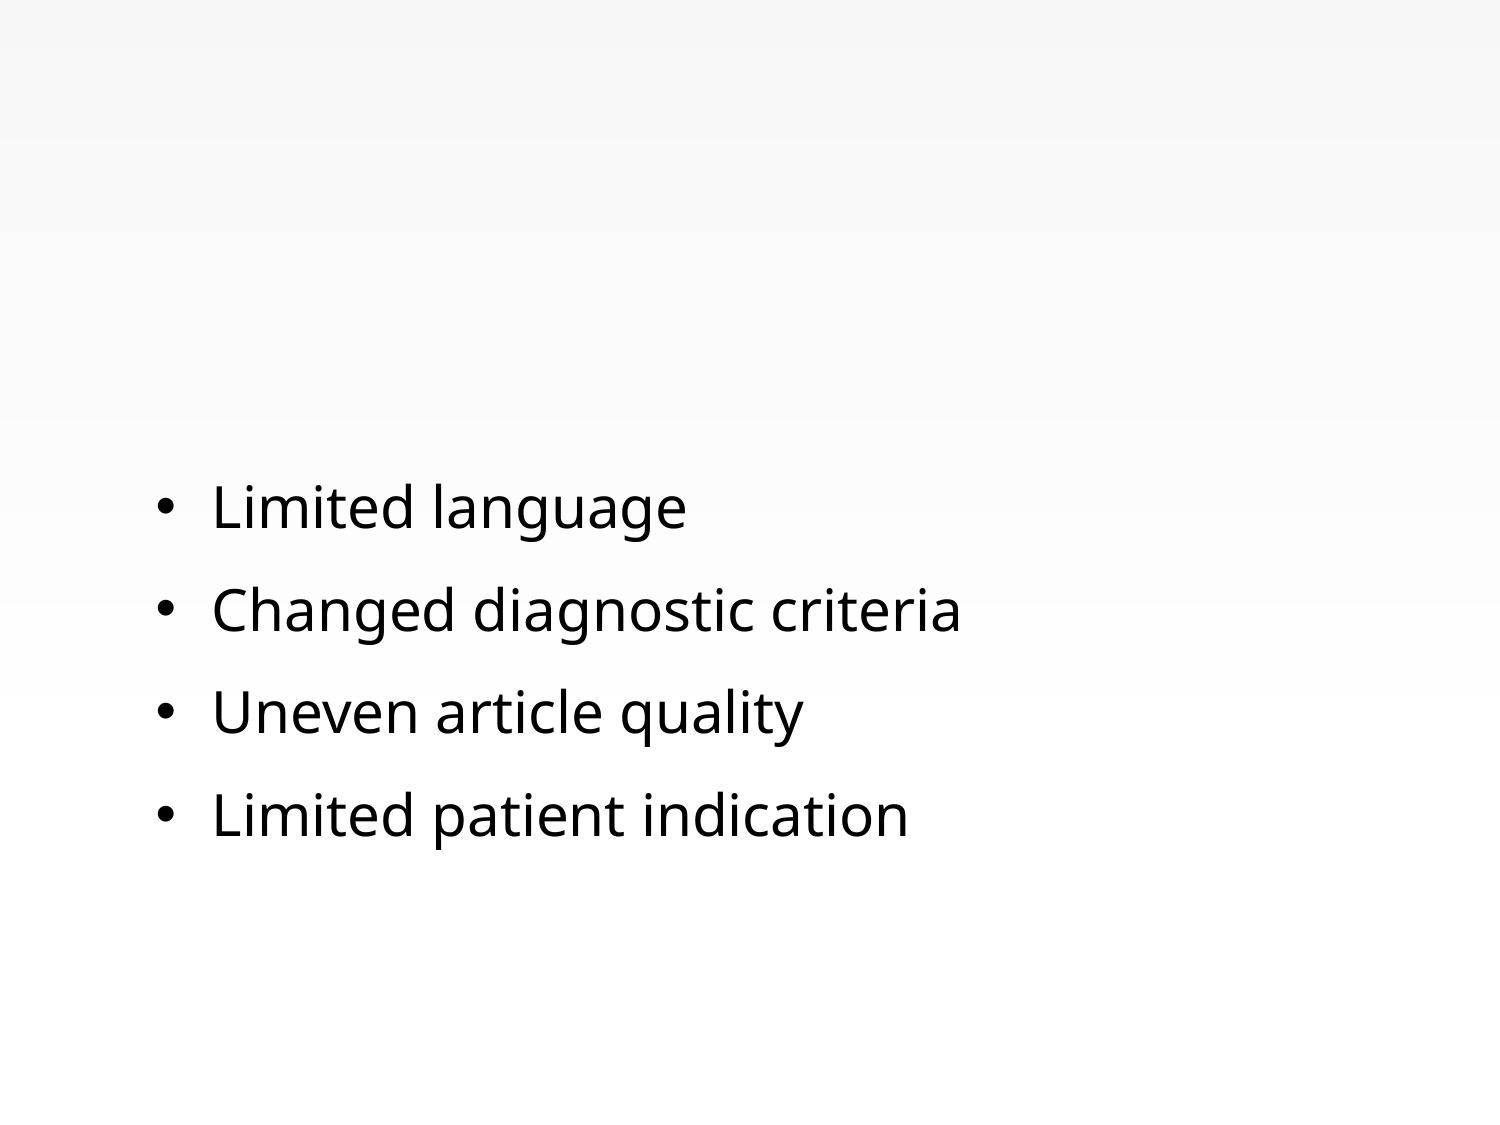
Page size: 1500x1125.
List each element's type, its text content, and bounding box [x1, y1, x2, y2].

list Limited language Changed diagnostic criteria Uneven article quality Limited patient indication [140, 441, 1452, 1114]
